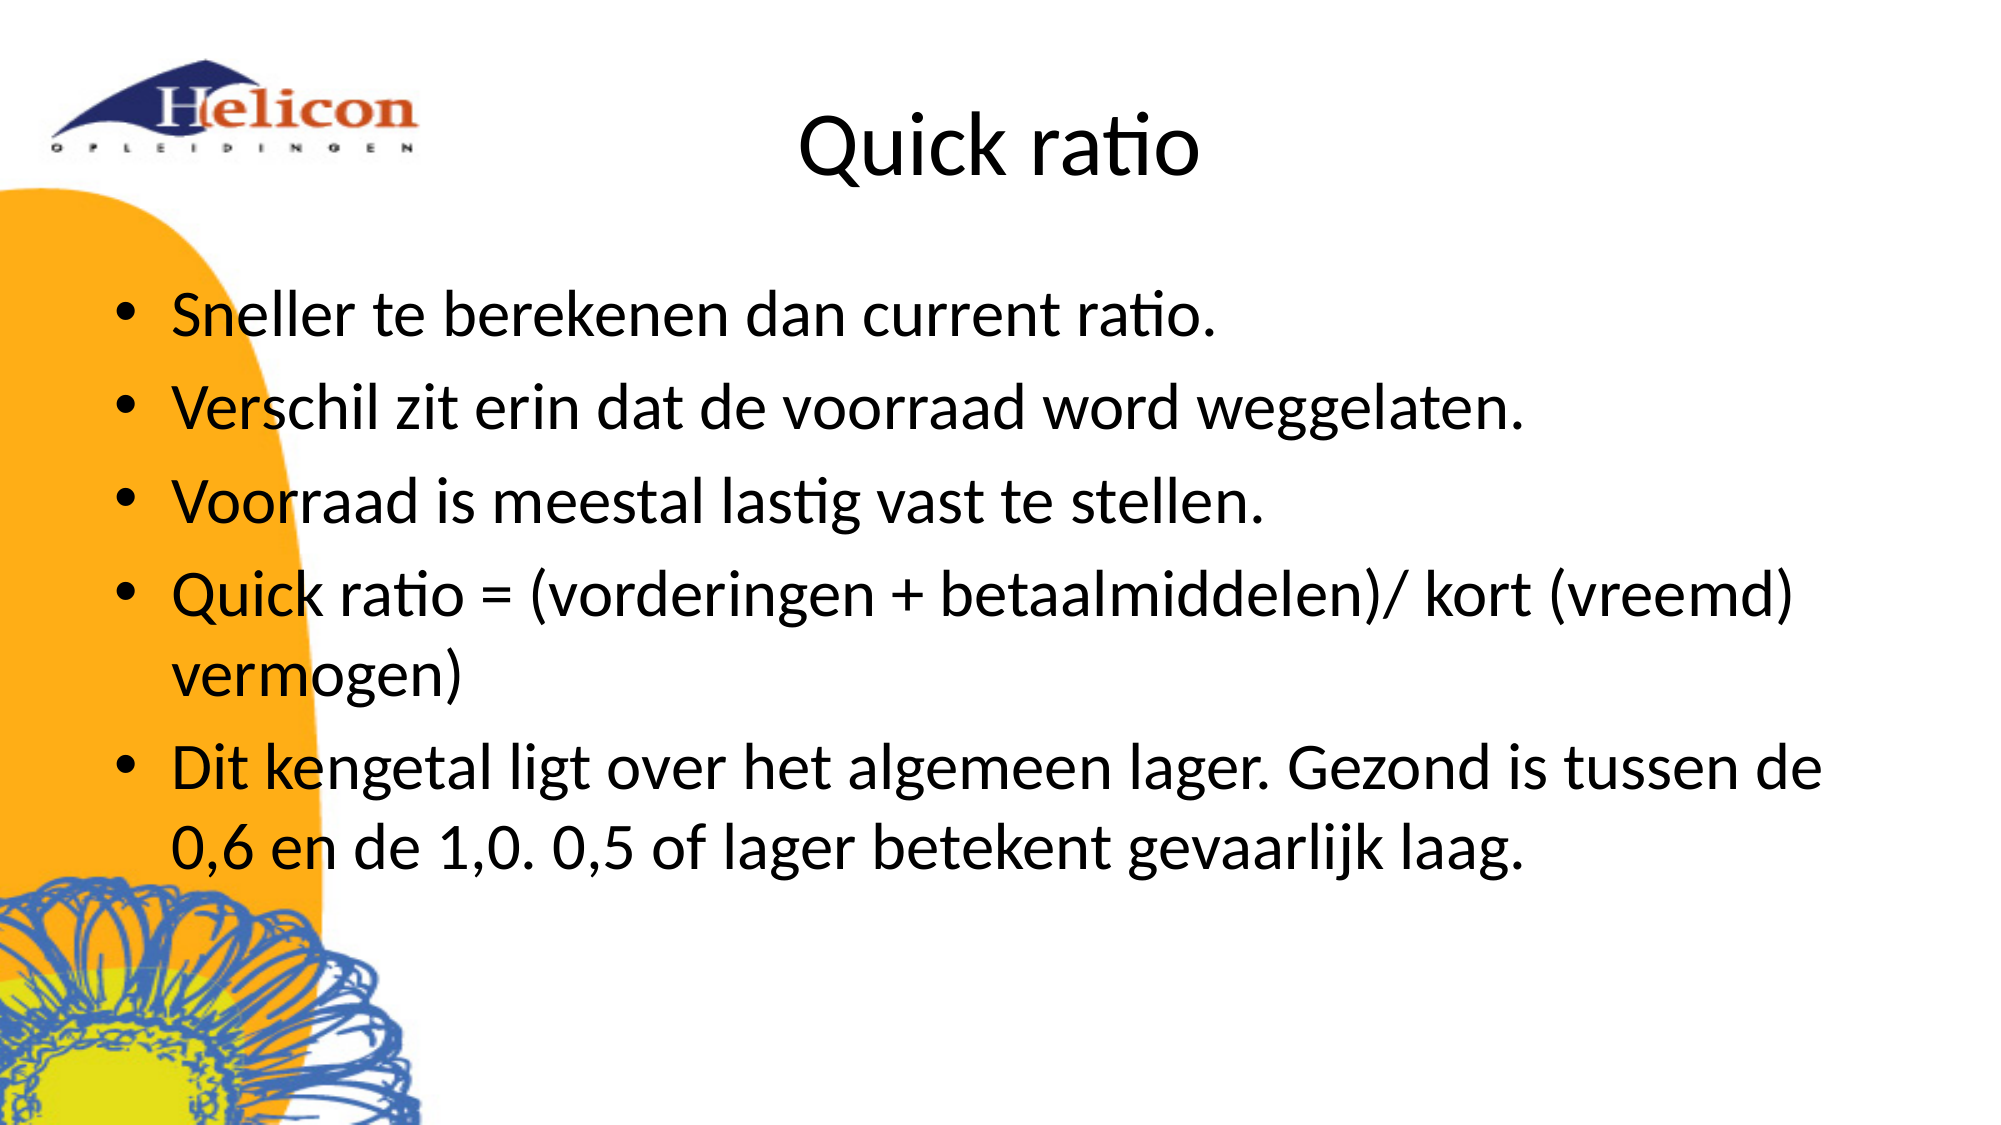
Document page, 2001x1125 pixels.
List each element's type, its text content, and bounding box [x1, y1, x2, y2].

picture [0, 0, 2001, 1125]
list Sneller te berekenen dan current ratio. Verschil zit erin dat de voorraad word weggelaten. Voorraad is meestal lastig vast te stellen. Quick ratio = (vorderingen + betaalmiddelen)/ kort (vreemd) vermogen) Dit kengetal ligt over het algemeen lager. Gezond is tussen de 0,6 en de 1,0. 0,5 of lager betekent gevaarlijk laag. [99, 262, 1900, 1005]
title Quick ratio [99, 45, 1900, 233]
